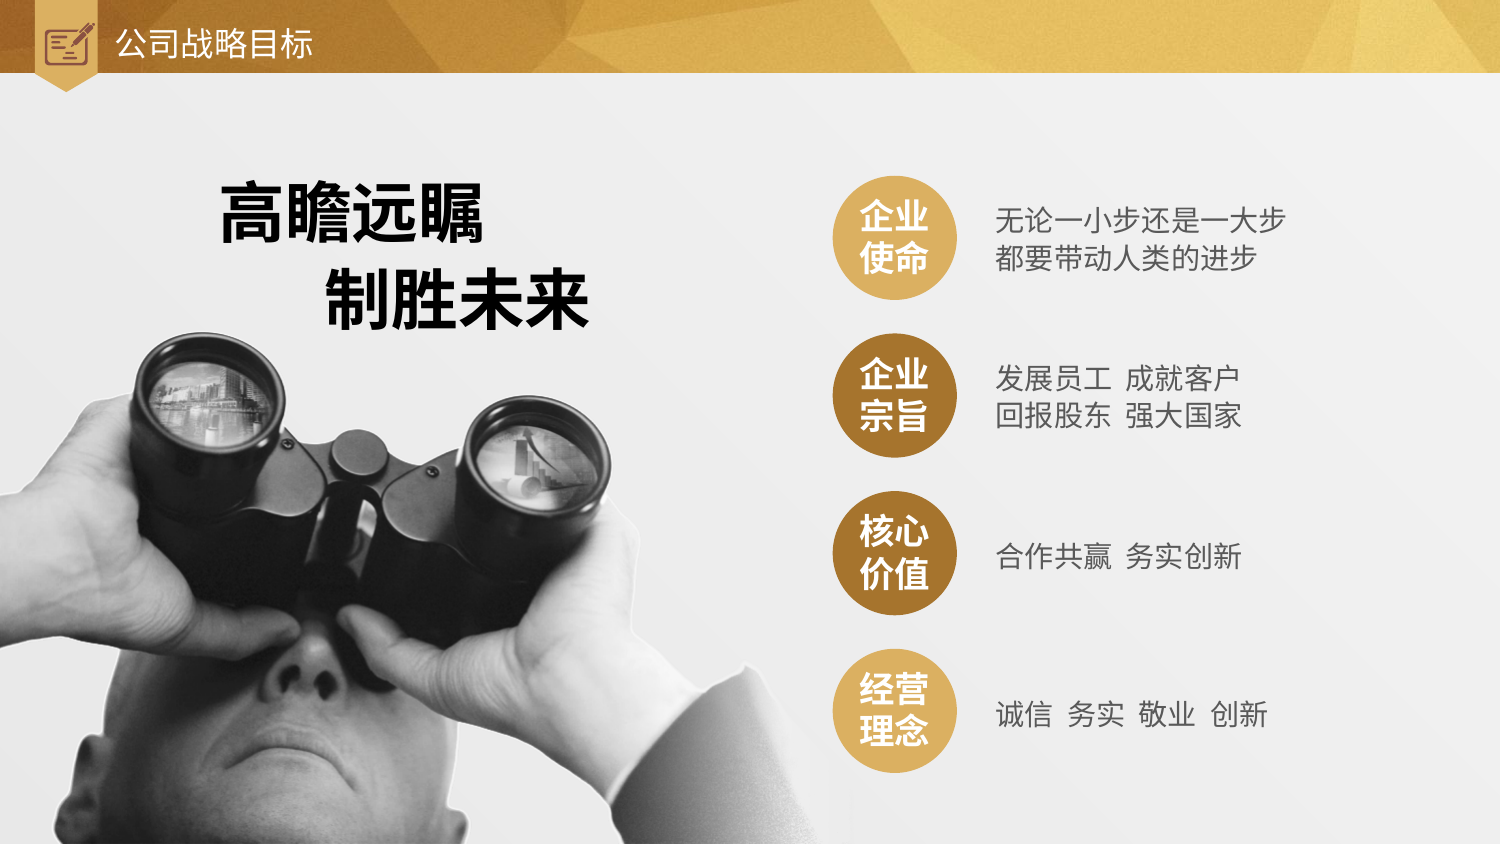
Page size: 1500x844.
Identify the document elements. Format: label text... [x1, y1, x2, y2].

text_box 合作共赢 务实创新 [995, 535, 1394, 574]
title 公司战略目标 [99, 20, 550, 66]
text_box [44, 22, 95, 66]
text_box 制胜未来 [324, 257, 669, 328]
text_box 企业宗旨 [865, 333, 957, 458]
picture [98, 0, 1500, 73]
text_box 无论一小步还是一大步 都要带动人类的进步 [995, 199, 1394, 275]
text_box 经营理念 [865, 648, 957, 773]
text_box 企业使命 [832, 175, 957, 300]
text_box 发展员工 成就客户 回报股东 强大国家 [995, 357, 1394, 433]
text_box 核心价值 [865, 491, 957, 616]
text_box 诚信 务实 敬业 创新 [995, 693, 1394, 731]
text_box 高瞻远瞩 [218, 171, 583, 252]
picture [0, 329, 860, 844]
picture [0, 0, 34, 73]
